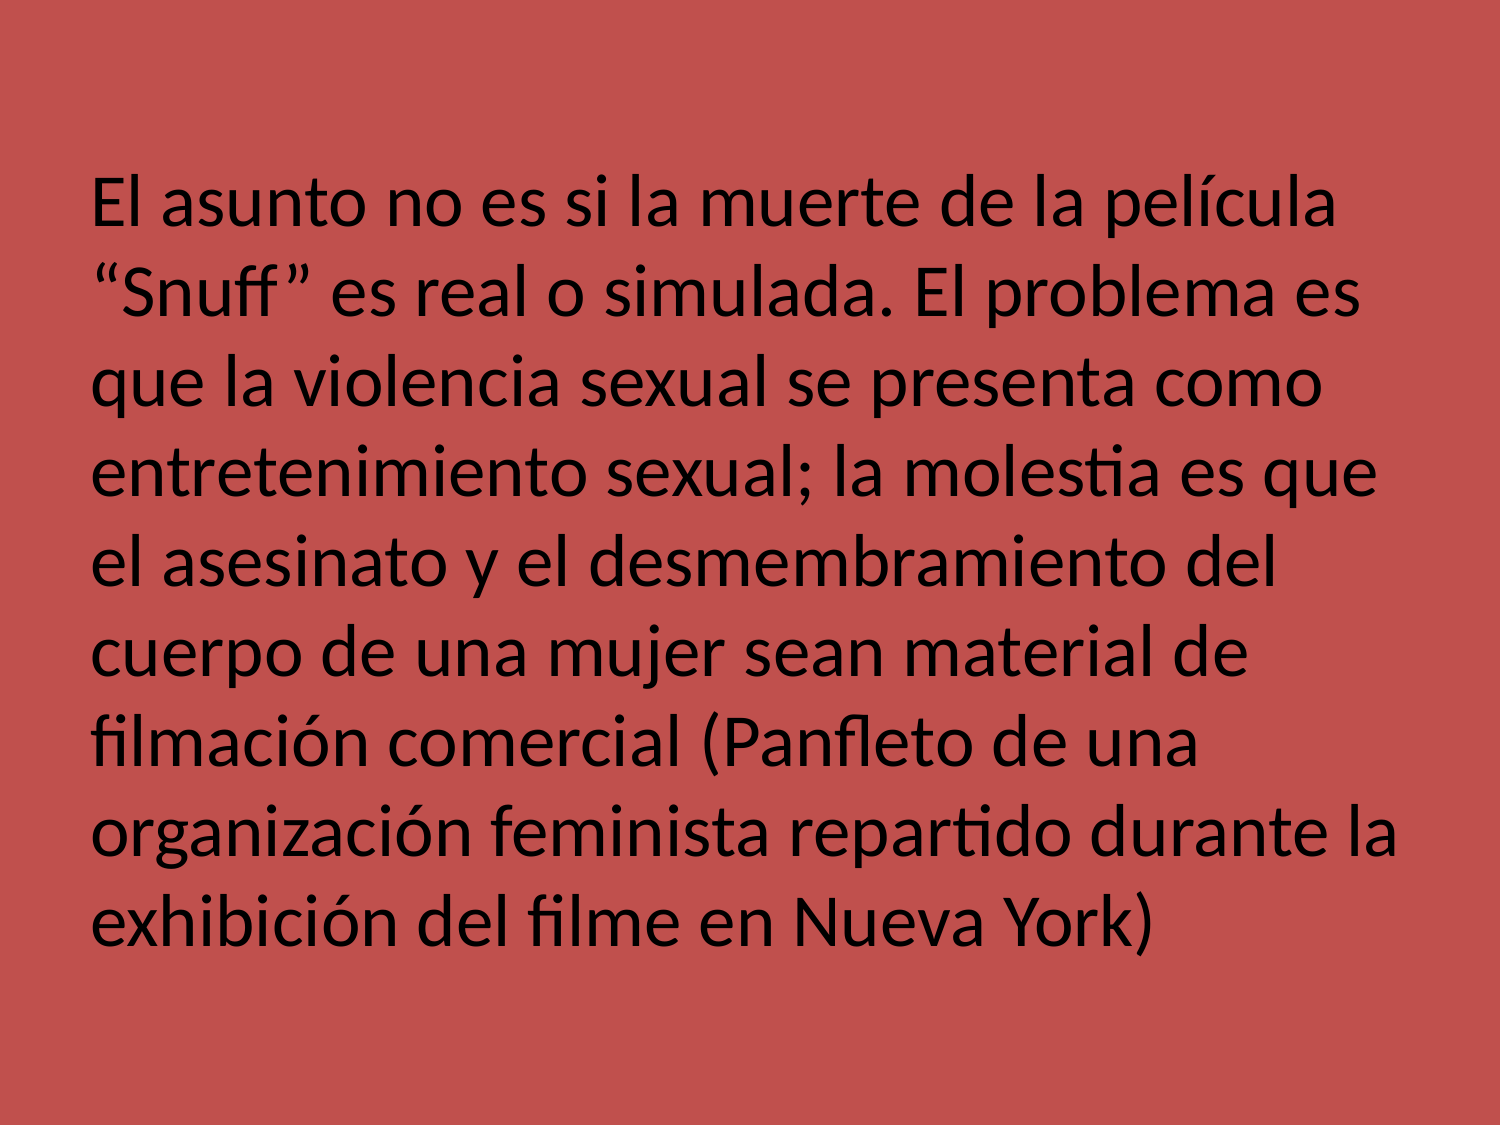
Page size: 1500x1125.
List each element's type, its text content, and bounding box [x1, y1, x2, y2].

title El asunto no es si la muerte de la película “Snuff” es real o simulada. El problema es que la violencia sexual se presenta como entretenimiento sexual; la molestia es que el asesinato y el desmembramiento del cuerpo de una mujer sean material de filmación comercial (Panfleto de una organización feminista repartido durante la exhibición del filme en Nueva York) [75, 66, 1425, 1047]
